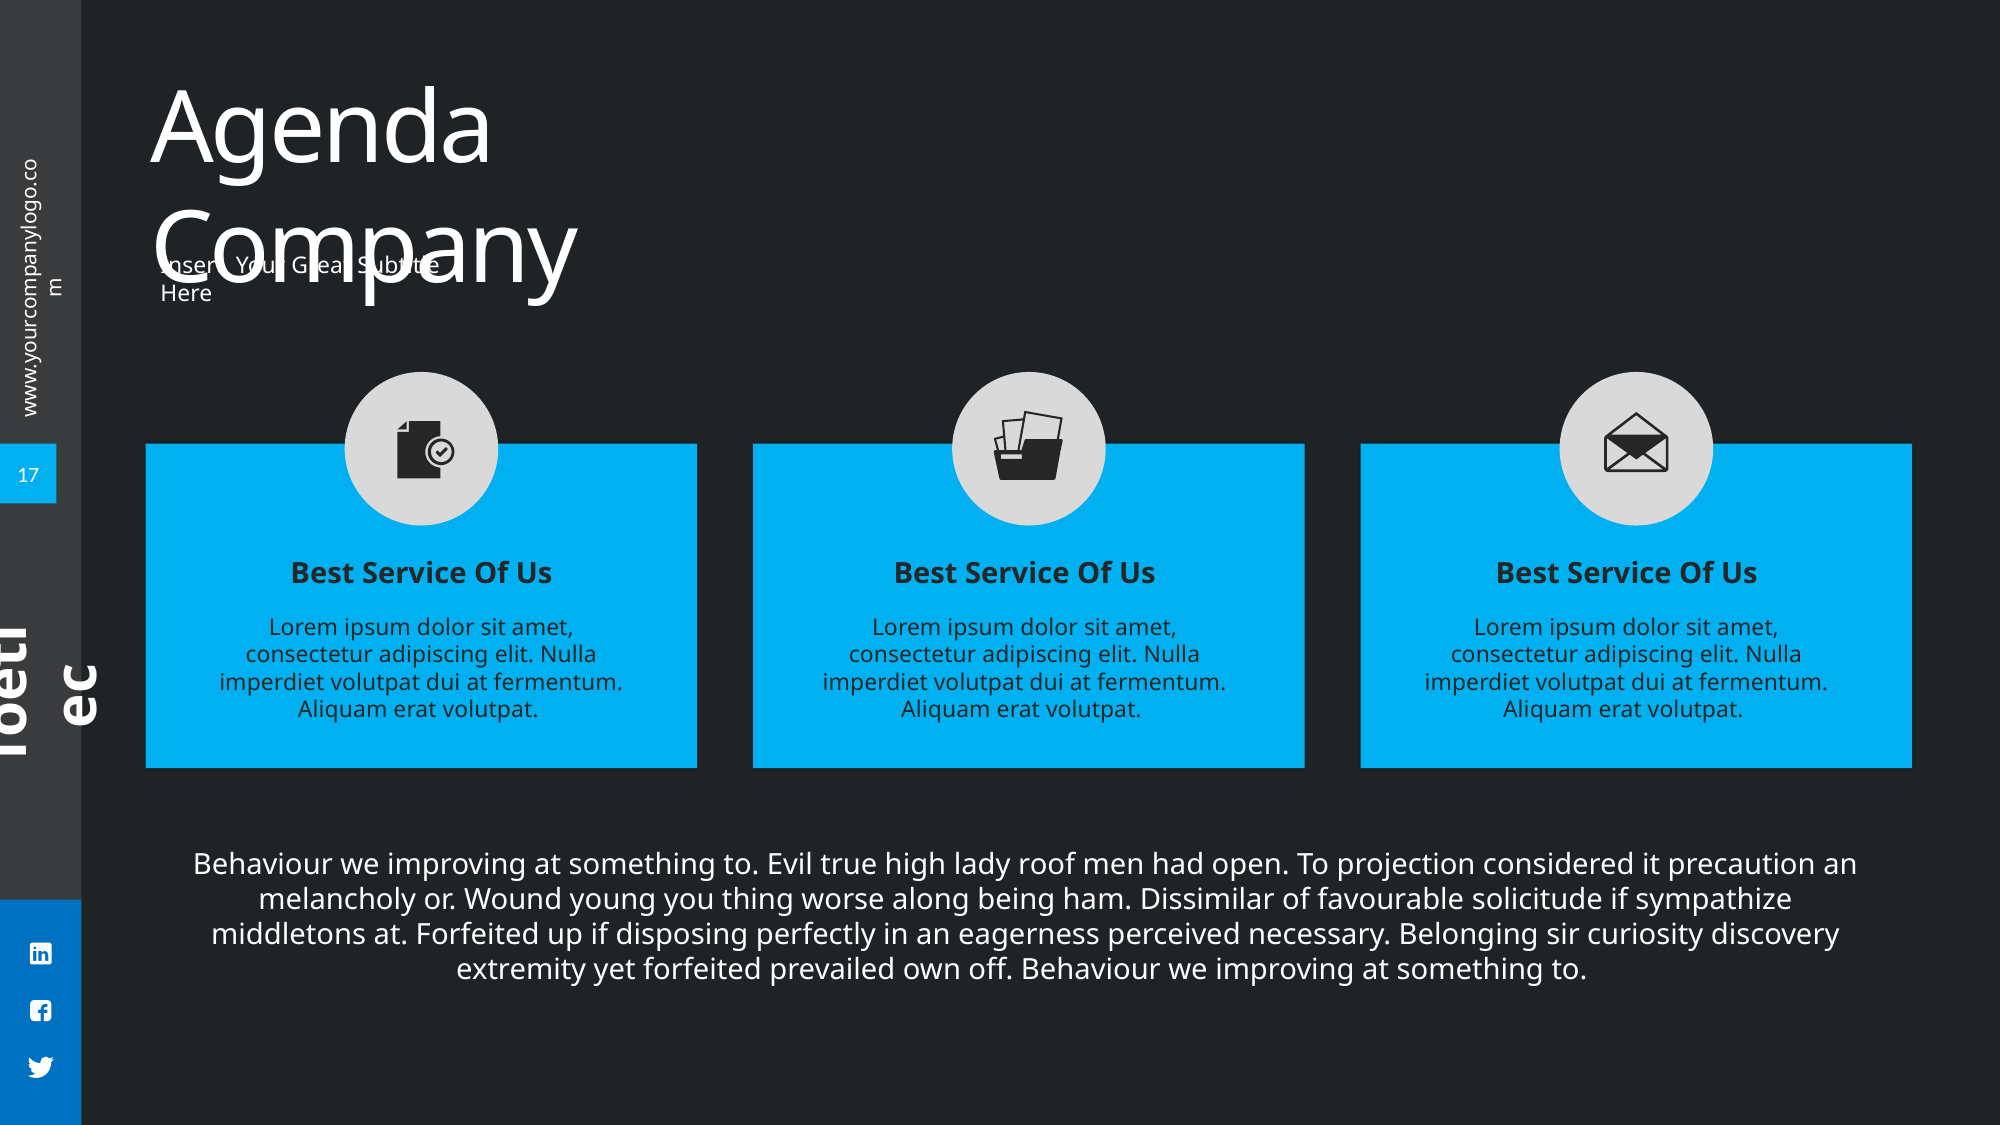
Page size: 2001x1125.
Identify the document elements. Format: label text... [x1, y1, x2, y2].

text_box Lorem ipsum dolor sit amet, consectetur adipiscing elit. Nulla imperdiet volutpat dui at fermentum. Aliquam erat volutpat. [196, 604, 647, 730]
text_box [1558, 370, 1715, 527]
text_box [343, 370, 500, 527]
text_box Agenda Company [135, 123, 664, 243]
text_box Best Service Of Us [834, 534, 1216, 604]
text_box Lorem ipsum dolor sit amet, consectetur adipiscing elit. Nulla imperdiet volutpat dui at fermentum. Aliquam erat volutpat. [1401, 604, 1852, 730]
text_box Best Service Of Us [1436, 534, 1818, 604]
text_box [397, 421, 455, 479]
text_box Insert Your Great Subtitle Here [145, 243, 500, 314]
text_box [1360, 443, 1913, 769]
text_box [1604, 411, 1669, 473]
text_box Best Service Of Us [230, 534, 612, 604]
text_box Behaviour we improving at something to. Evil true high lady roof men had open. To projection considered it precaution an melancholy or. Wound young you thing worse along being ham. Dissimilar of favourable solicitude if sympathize middletons at. Forfeited up if disposing perfectly in an eagerness perceived necessary. Belonging sir curiosity discovery extremity yet forfeited prevailed own off. Behaviour we improving at something to. [172, 837, 1880, 993]
text_box Lorem ipsum dolor sit amet, consectetur adipiscing elit. Nulla imperdiet volutpat dui at fermentum. Aliquam erat volutpat. [799, 604, 1250, 730]
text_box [993, 410, 1063, 480]
text_box [145, 443, 698, 769]
text_box [752, 443, 1306, 769]
text_box [951, 370, 1107, 527]
slide_number 17 [0, 443, 57, 504]
